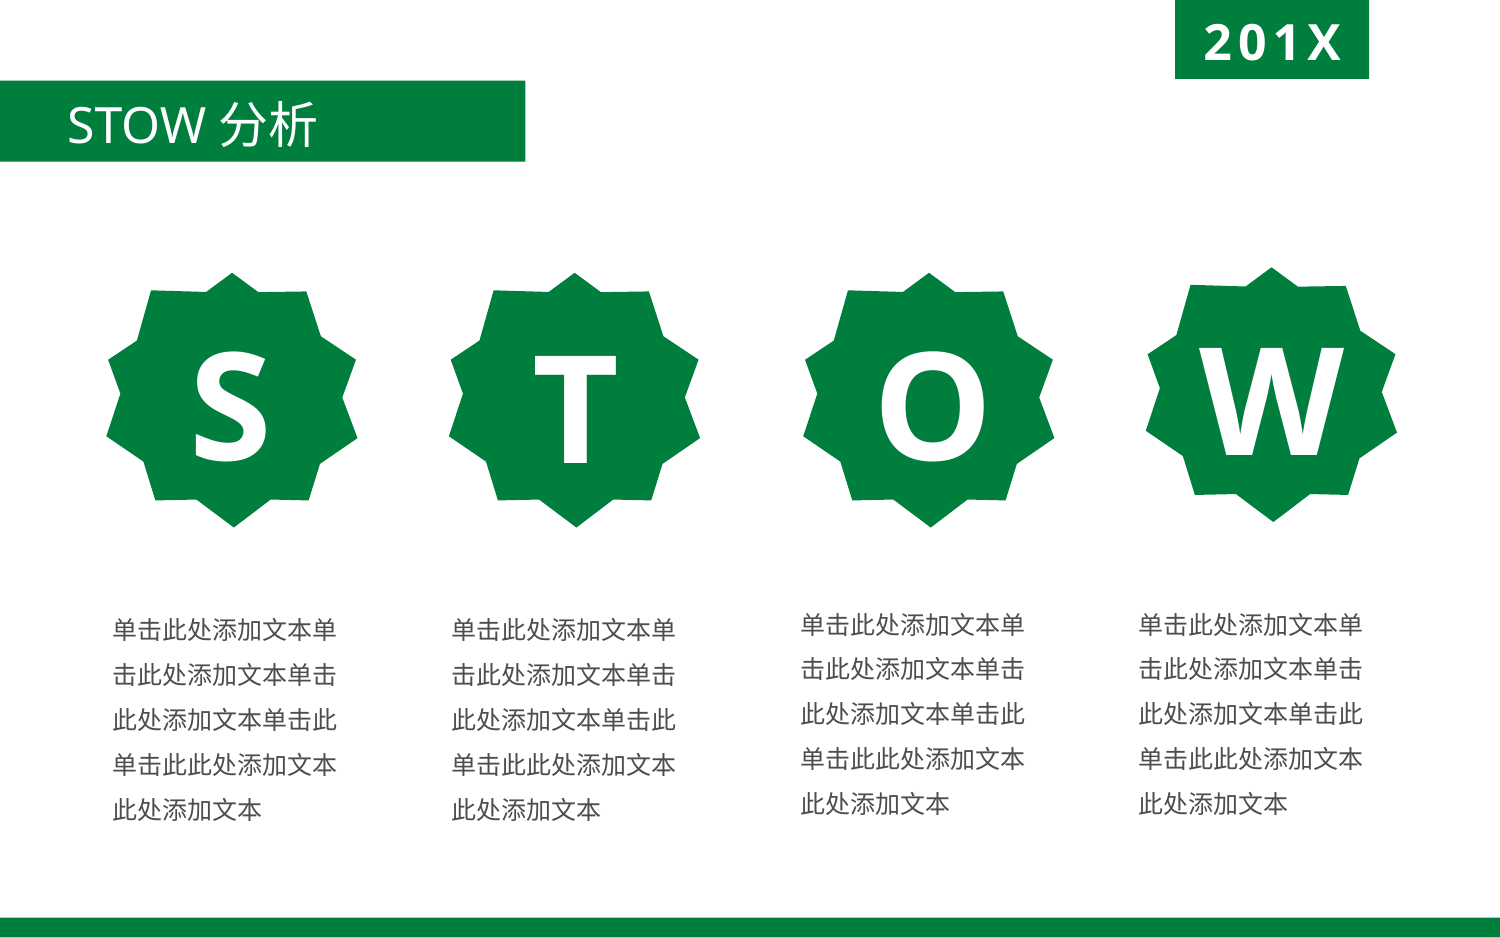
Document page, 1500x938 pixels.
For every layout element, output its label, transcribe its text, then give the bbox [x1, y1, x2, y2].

text_box [1173, 0, 1371, 81]
text_box [104, 271, 360, 530]
text_box [1184, 265, 1352, 297]
text_box [0, 916, 1500, 938]
text_box 201X [1188, 3, 1356, 78]
text_box 单击此处添加文本单击此处添加文本单击此处添加文本单击此单击此此处添加文本此处添加文本 [436, 592, 711, 832]
text_box W [1184, 297, 1360, 493]
text_box STOW分析 [52, 85, 334, 161]
text_box [1360, 322, 1399, 464]
text_box 单击此处添加文本单击此处添加文本单击此处添加文本单击此单击此此处添加文本此处添加文本 [785, 586, 1060, 826]
text_box [538, 502, 614, 530]
text_box O [858, 303, 1008, 499]
text_box 单击此处添加文本单击此处添加文本单击此处添加文本单击此单击此此处添加文本此处添加文本 [1124, 586, 1399, 826]
text_box [801, 271, 1057, 530]
text_box [1143, 300, 1184, 467]
text_box 单击此处添加文本单击此处添加文本单击此处添加文本单击此单击此此处添加文本此处添加文本 [97, 592, 372, 832]
text_box T [517, 306, 634, 502]
text_box [0, 79, 528, 164]
text_box S [175, 303, 288, 499]
text_box [1192, 493, 1351, 524]
text_box [446, 271, 703, 503]
